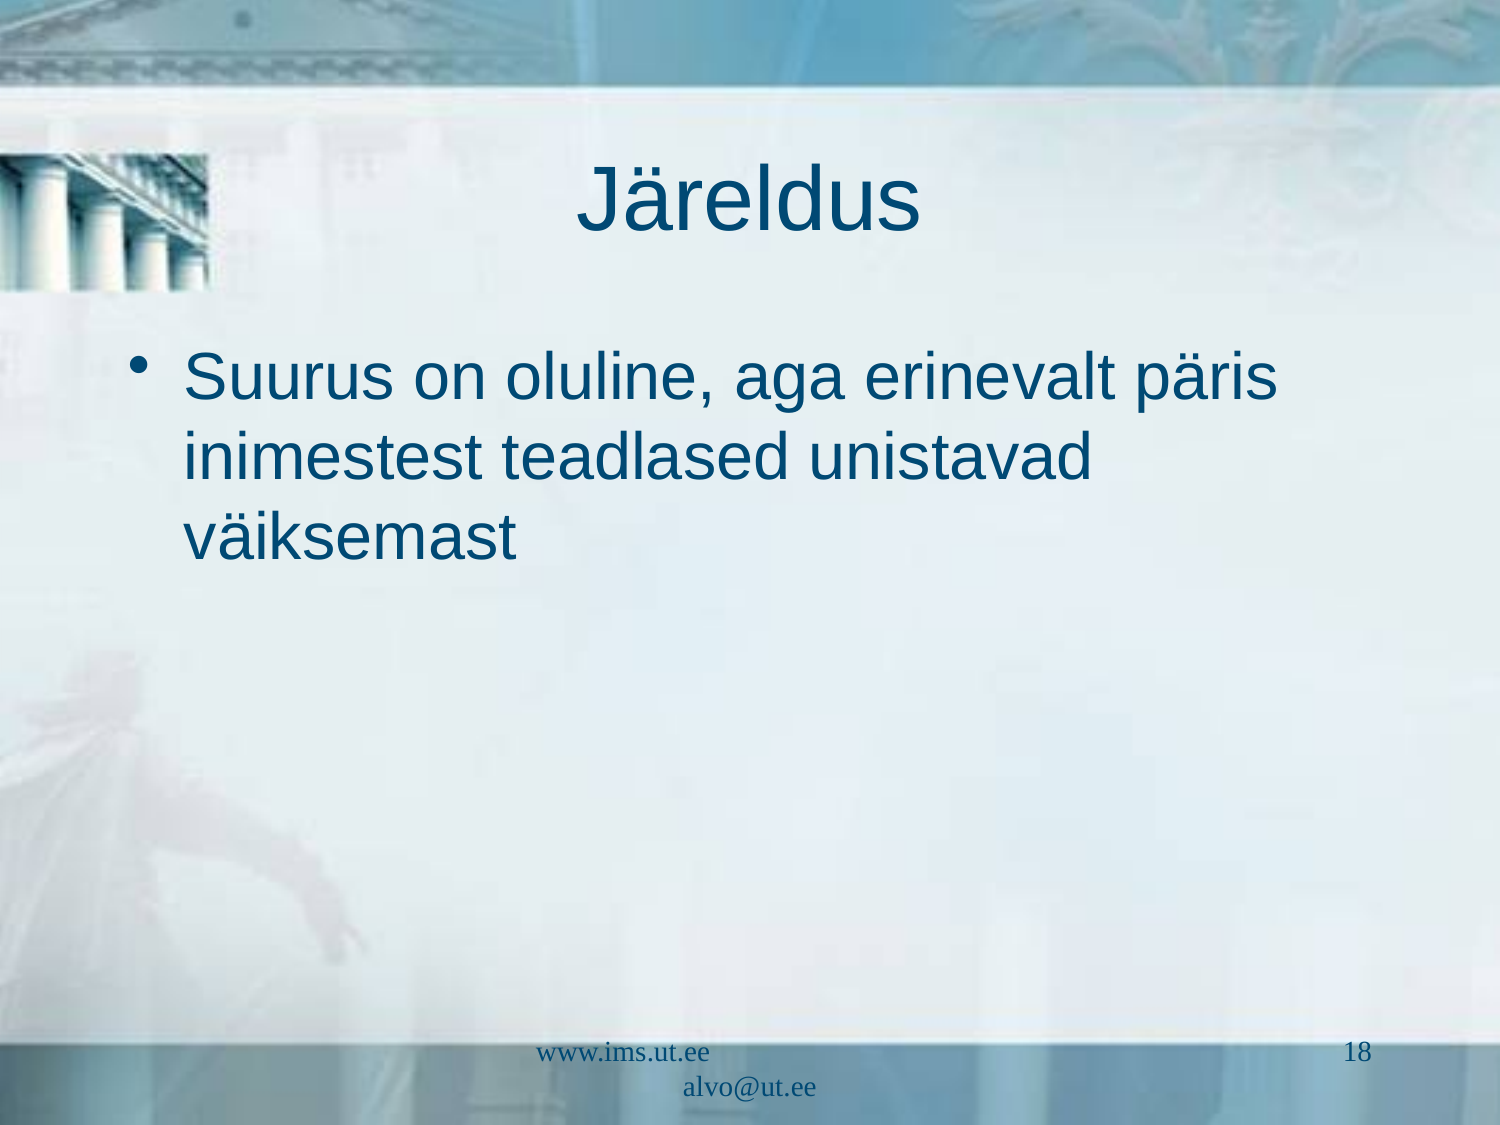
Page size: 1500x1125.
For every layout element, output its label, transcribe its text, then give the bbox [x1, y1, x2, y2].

picture [0, 0, 1500, 1125]
slide_number 18 [1074, 1024, 1388, 1101]
footer www.ims.ut.ee alvo@ut.ee [512, 1024, 988, 1101]
title Järeldus [112, 99, 1388, 288]
list Suurus on oluline, aga erinevalt päris inimestest teadlased unistavad väiksemast [112, 324, 1388, 1001]
